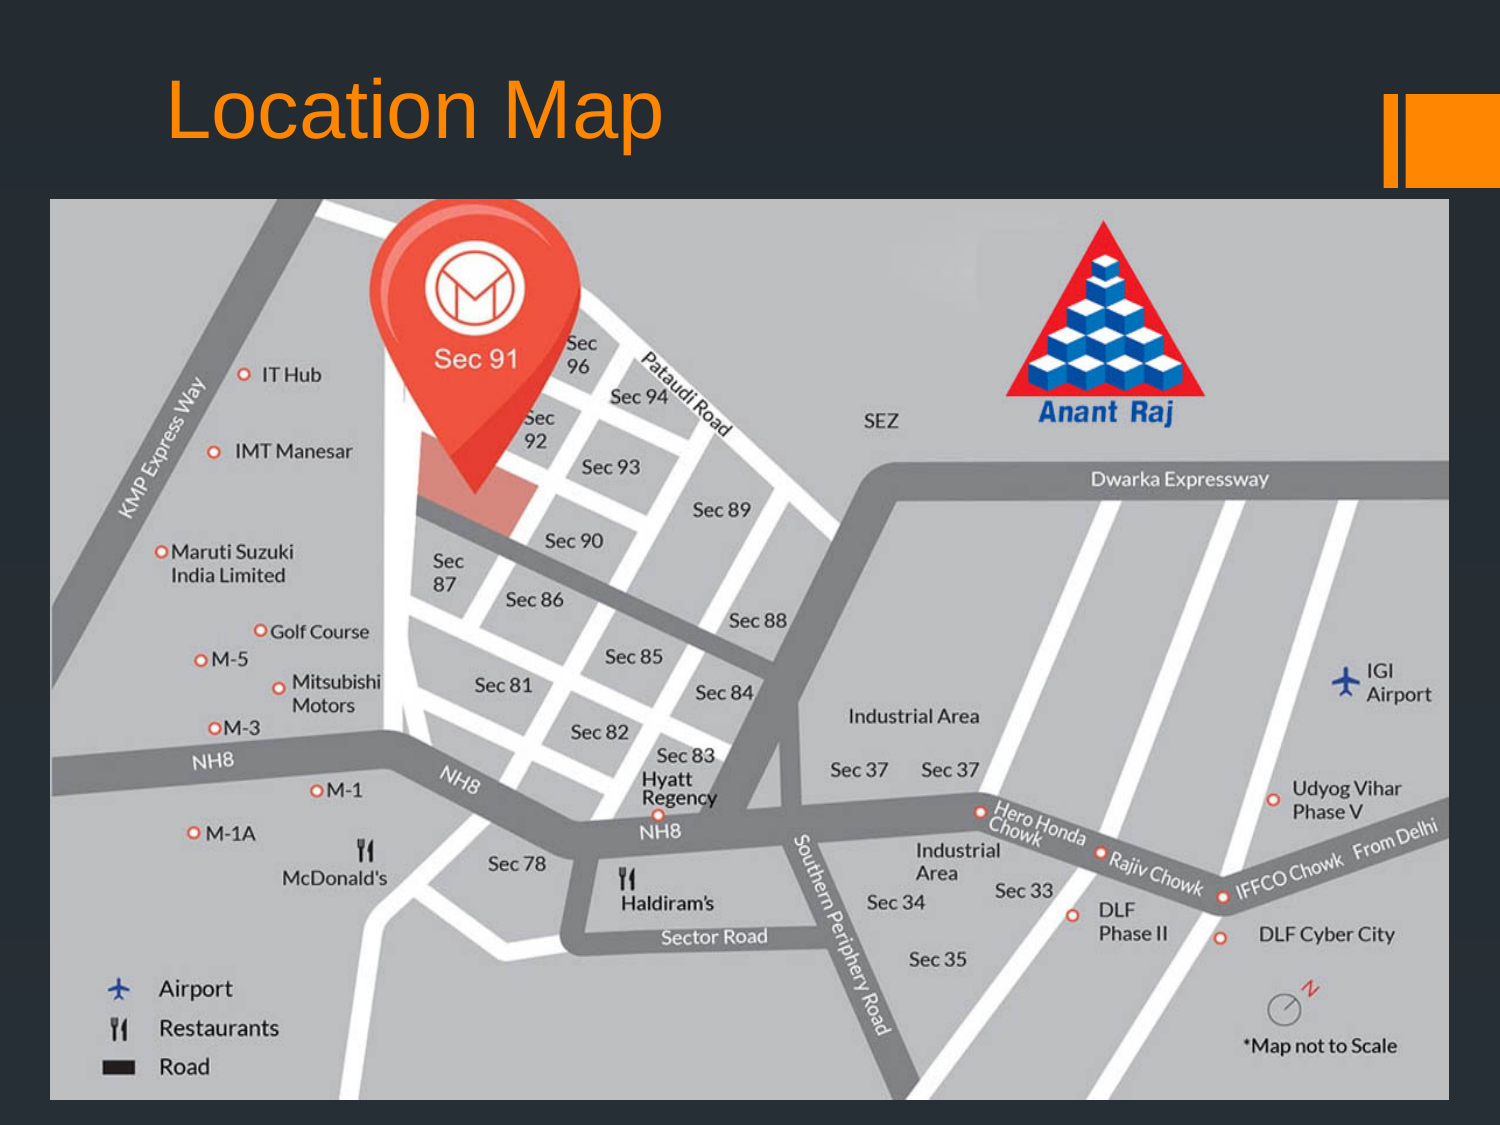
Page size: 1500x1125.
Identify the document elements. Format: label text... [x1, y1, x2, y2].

title Location Map [150, 6, 1350, 163]
picture [49, 199, 1450, 1101]
